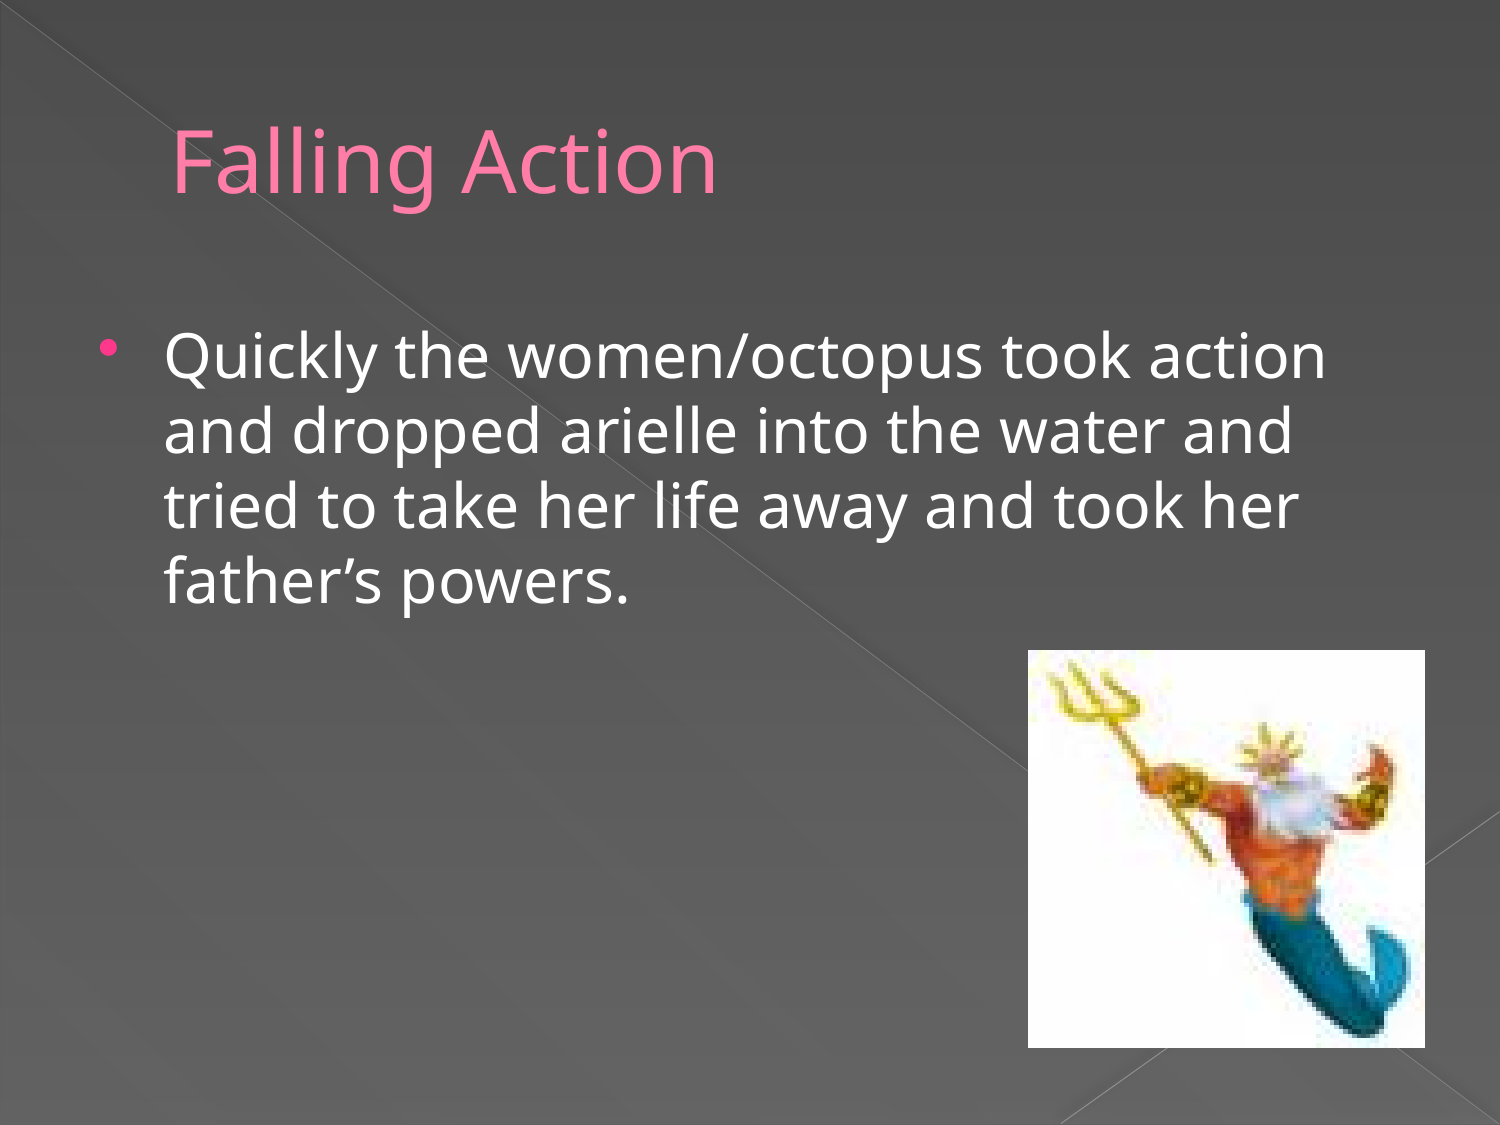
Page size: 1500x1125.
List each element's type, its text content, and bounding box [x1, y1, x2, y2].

picture [1028, 650, 1426, 1048]
title Falling Action [75, 43, 1425, 274]
list Quickly the women/octopus took action and dropped arielle into the water and tried to take her life away and took her father’s powers. [75, 308, 1425, 1059]
